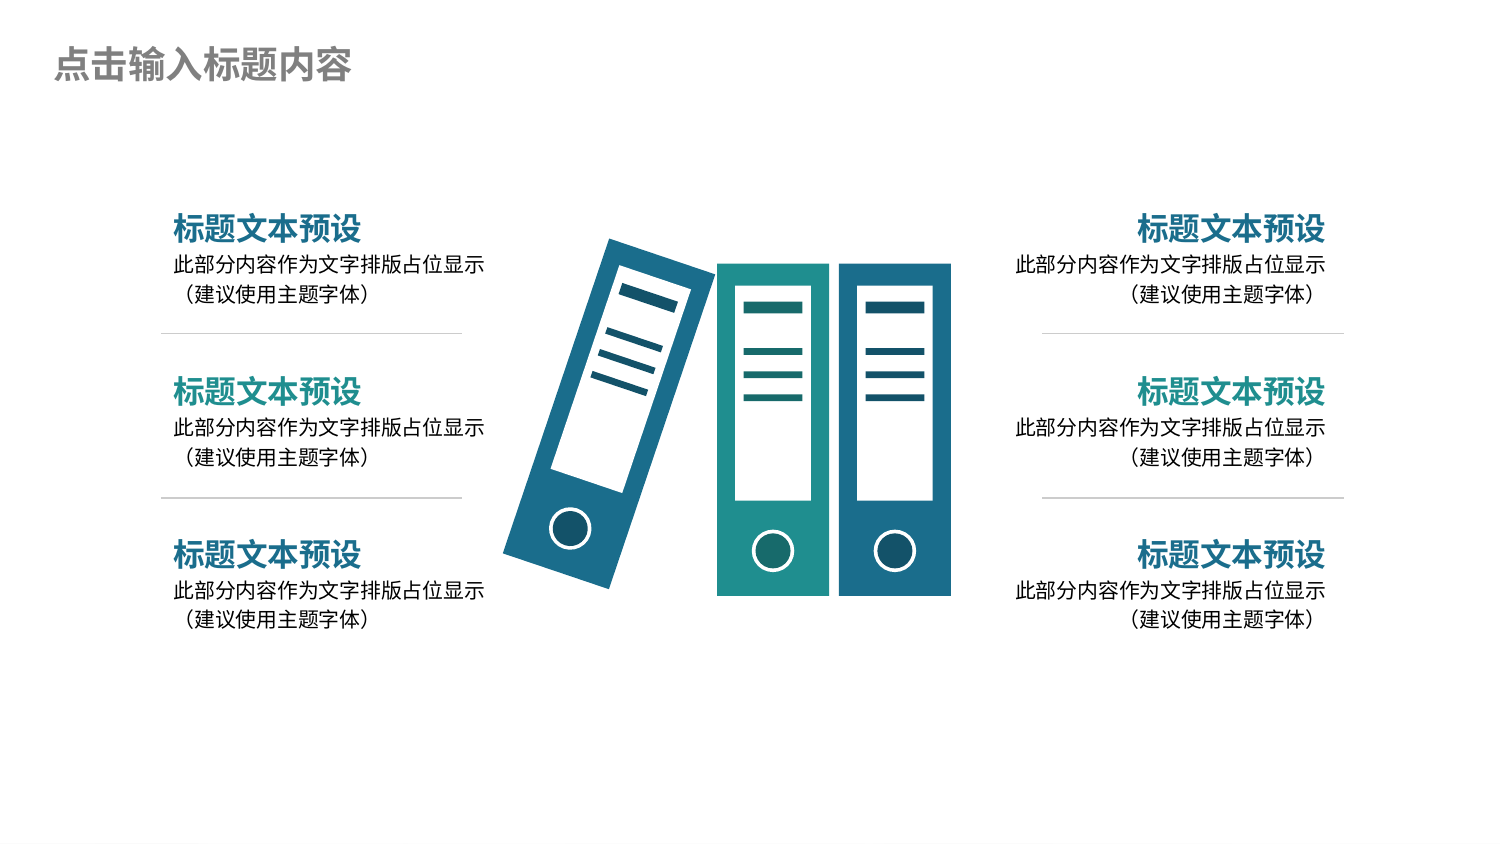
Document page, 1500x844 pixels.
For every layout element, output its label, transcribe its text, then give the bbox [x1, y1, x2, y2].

text_box 点击输入标题内容 [53, 32, 403, 95]
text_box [160, 208, 495, 636]
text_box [716, 263, 830, 597]
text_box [548, 247, 678, 581]
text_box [838, 263, 952, 597]
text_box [1005, 208, 1344, 636]
